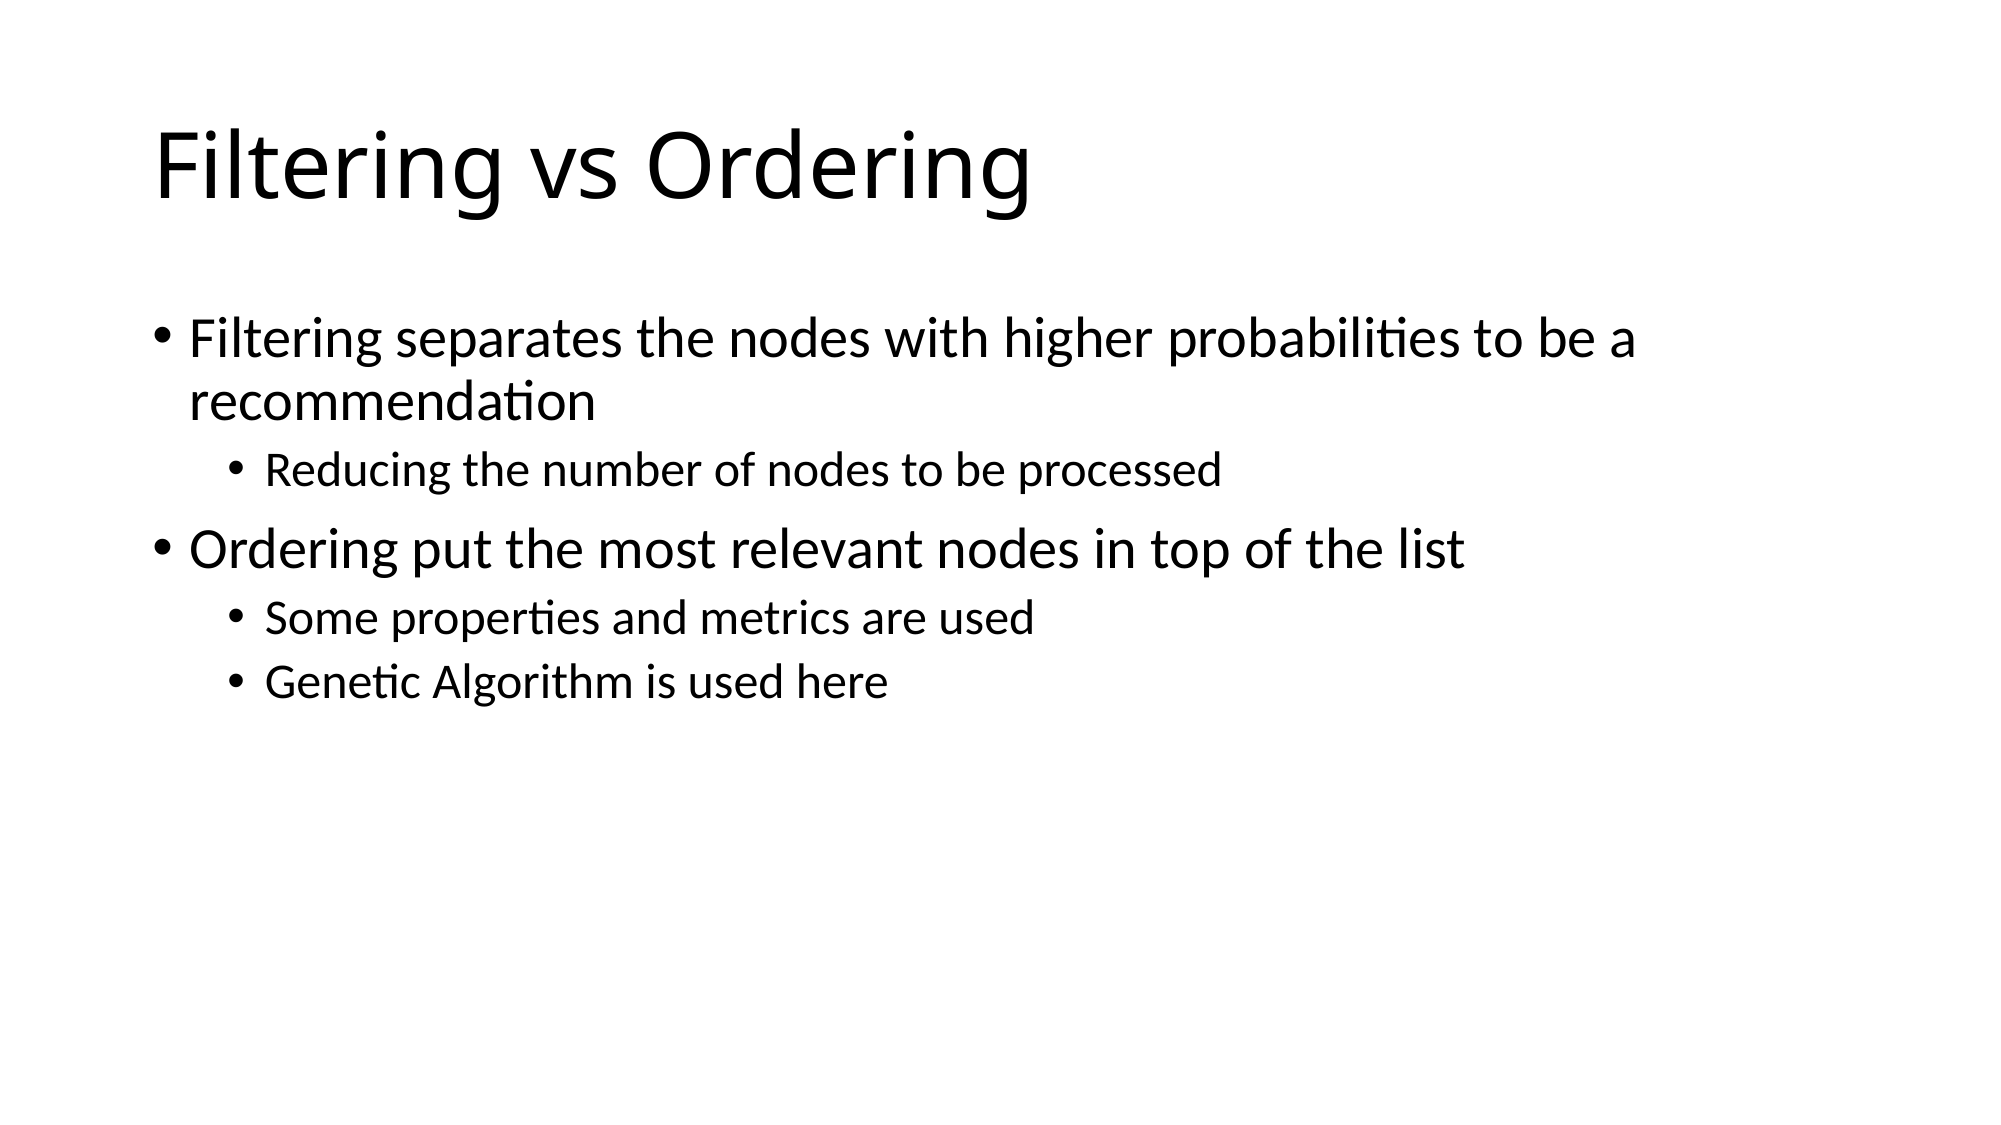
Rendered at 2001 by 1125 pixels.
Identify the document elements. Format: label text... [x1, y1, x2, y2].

title Filtering vs Ordering [137, 59, 1863, 278]
list Filtering separates the nodes with higher probabilities to be a recommendation Reducing the number of nodes to be processed Ordering put the most relevant nodes in top of the list Some properties and metrics are used Genetic Algorithm is used here [137, 299, 1863, 1014]
